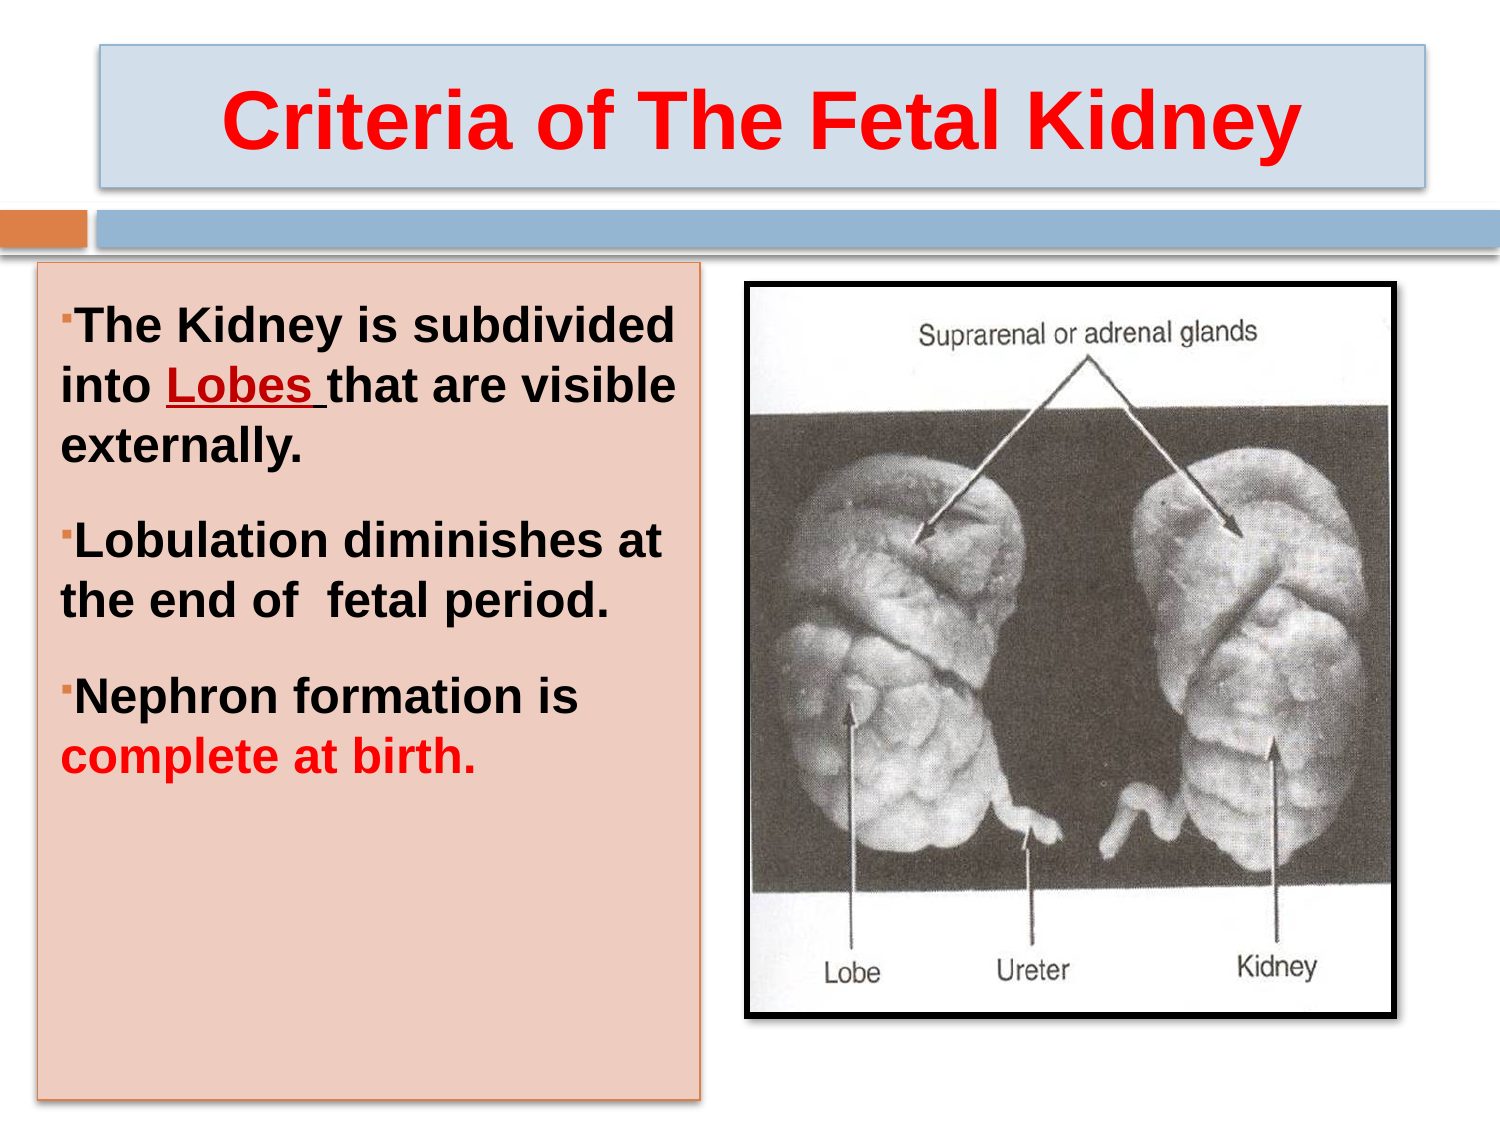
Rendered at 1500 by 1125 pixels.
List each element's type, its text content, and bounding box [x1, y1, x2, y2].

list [749, 287, 1392, 1013]
title Criteria of The Fetal Kidney [99, 44, 1426, 188]
list The Kidney is subdivided into Lobes that are visible externally. Lobulation diminishes at the end of fetal period. Nephron formation is complete at birth. [37, 262, 701, 1101]
